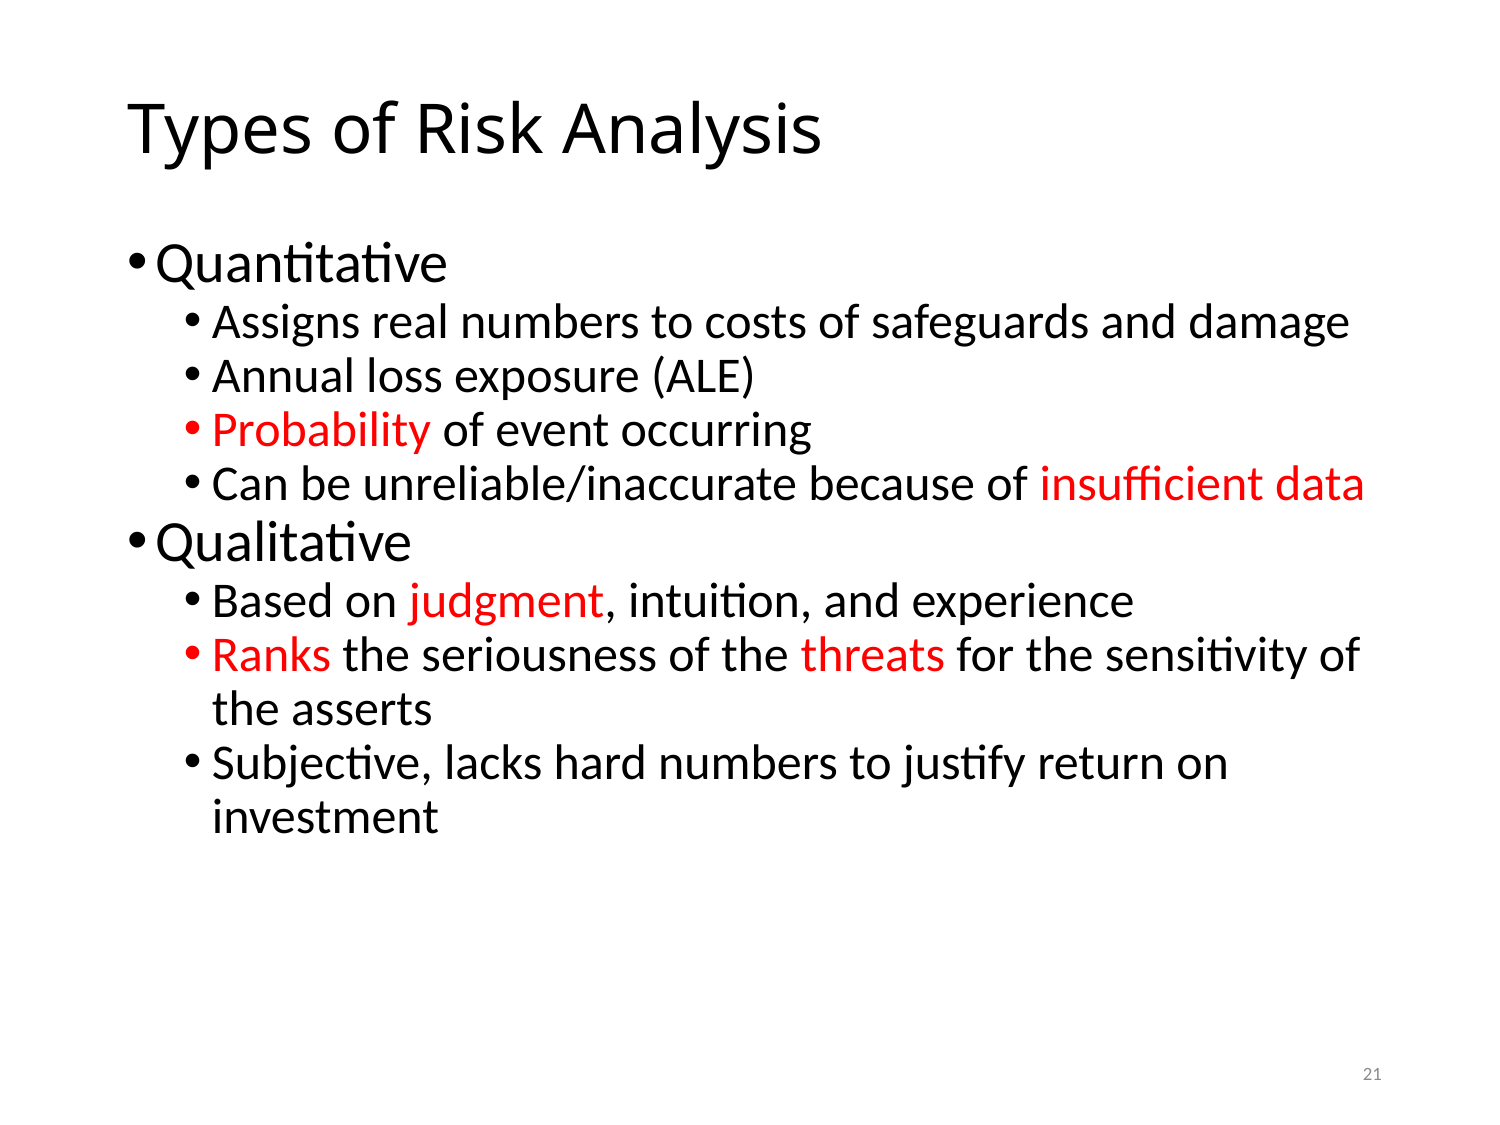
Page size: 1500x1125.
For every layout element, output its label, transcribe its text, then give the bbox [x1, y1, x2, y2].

list Quantitative Assigns real numbers to costs of safeguards and damage Annual loss exposure (ALE) Probability of event occurring Can be unreliable/inaccurate because of insufficient data Qualitative Based on judgment, intuition, and experience Ranks the seriousness of the threats for the sensitivity of the asserts Subjective, lacks hard numbers to justify return on investment [112, 224, 1388, 900]
slide_number 21 [1059, 1042, 1397, 1103]
title Types of Risk Analysis [112, 37, 1388, 224]
